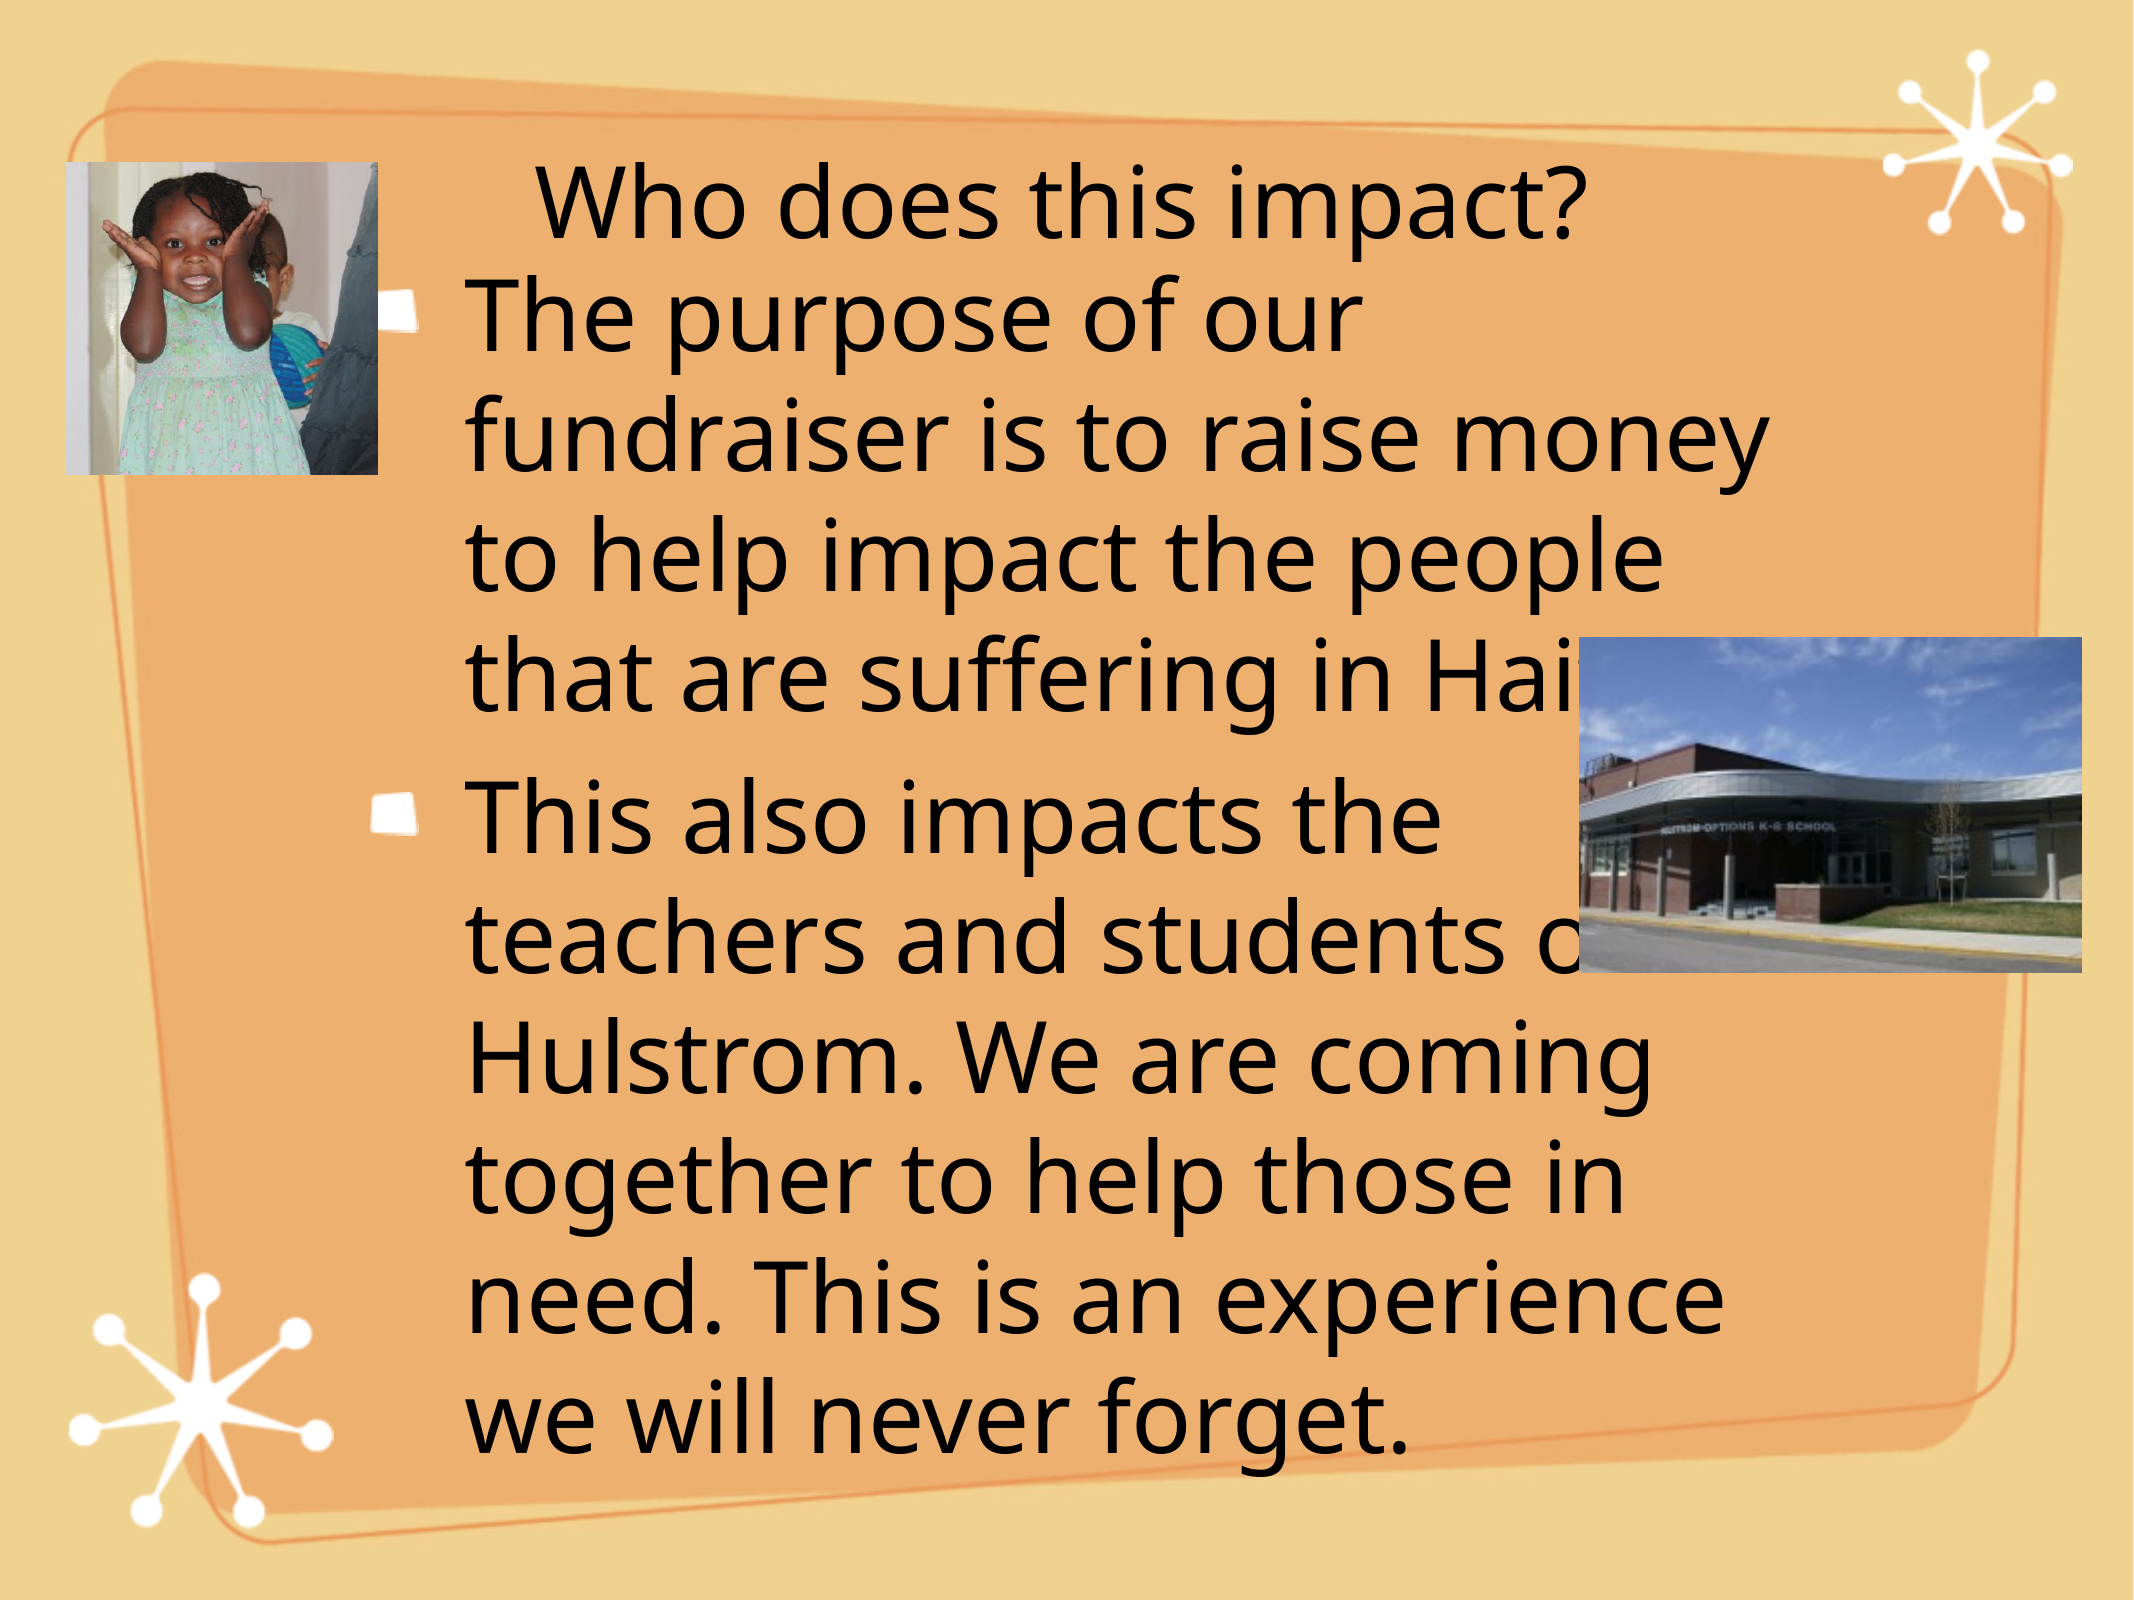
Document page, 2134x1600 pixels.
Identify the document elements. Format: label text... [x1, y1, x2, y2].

title Who does this impact? [303, 74, 1822, 324]
list The purpose of our fundraiser is to raise money to help impact the people that are suffering in Haiti. This also impacts the teachers and students of Hulstrom. We are coming together to help those in need. This is an experience we will never forget. [307, 430, 1826, 1295]
picture [0, 0, 2134, 1600]
